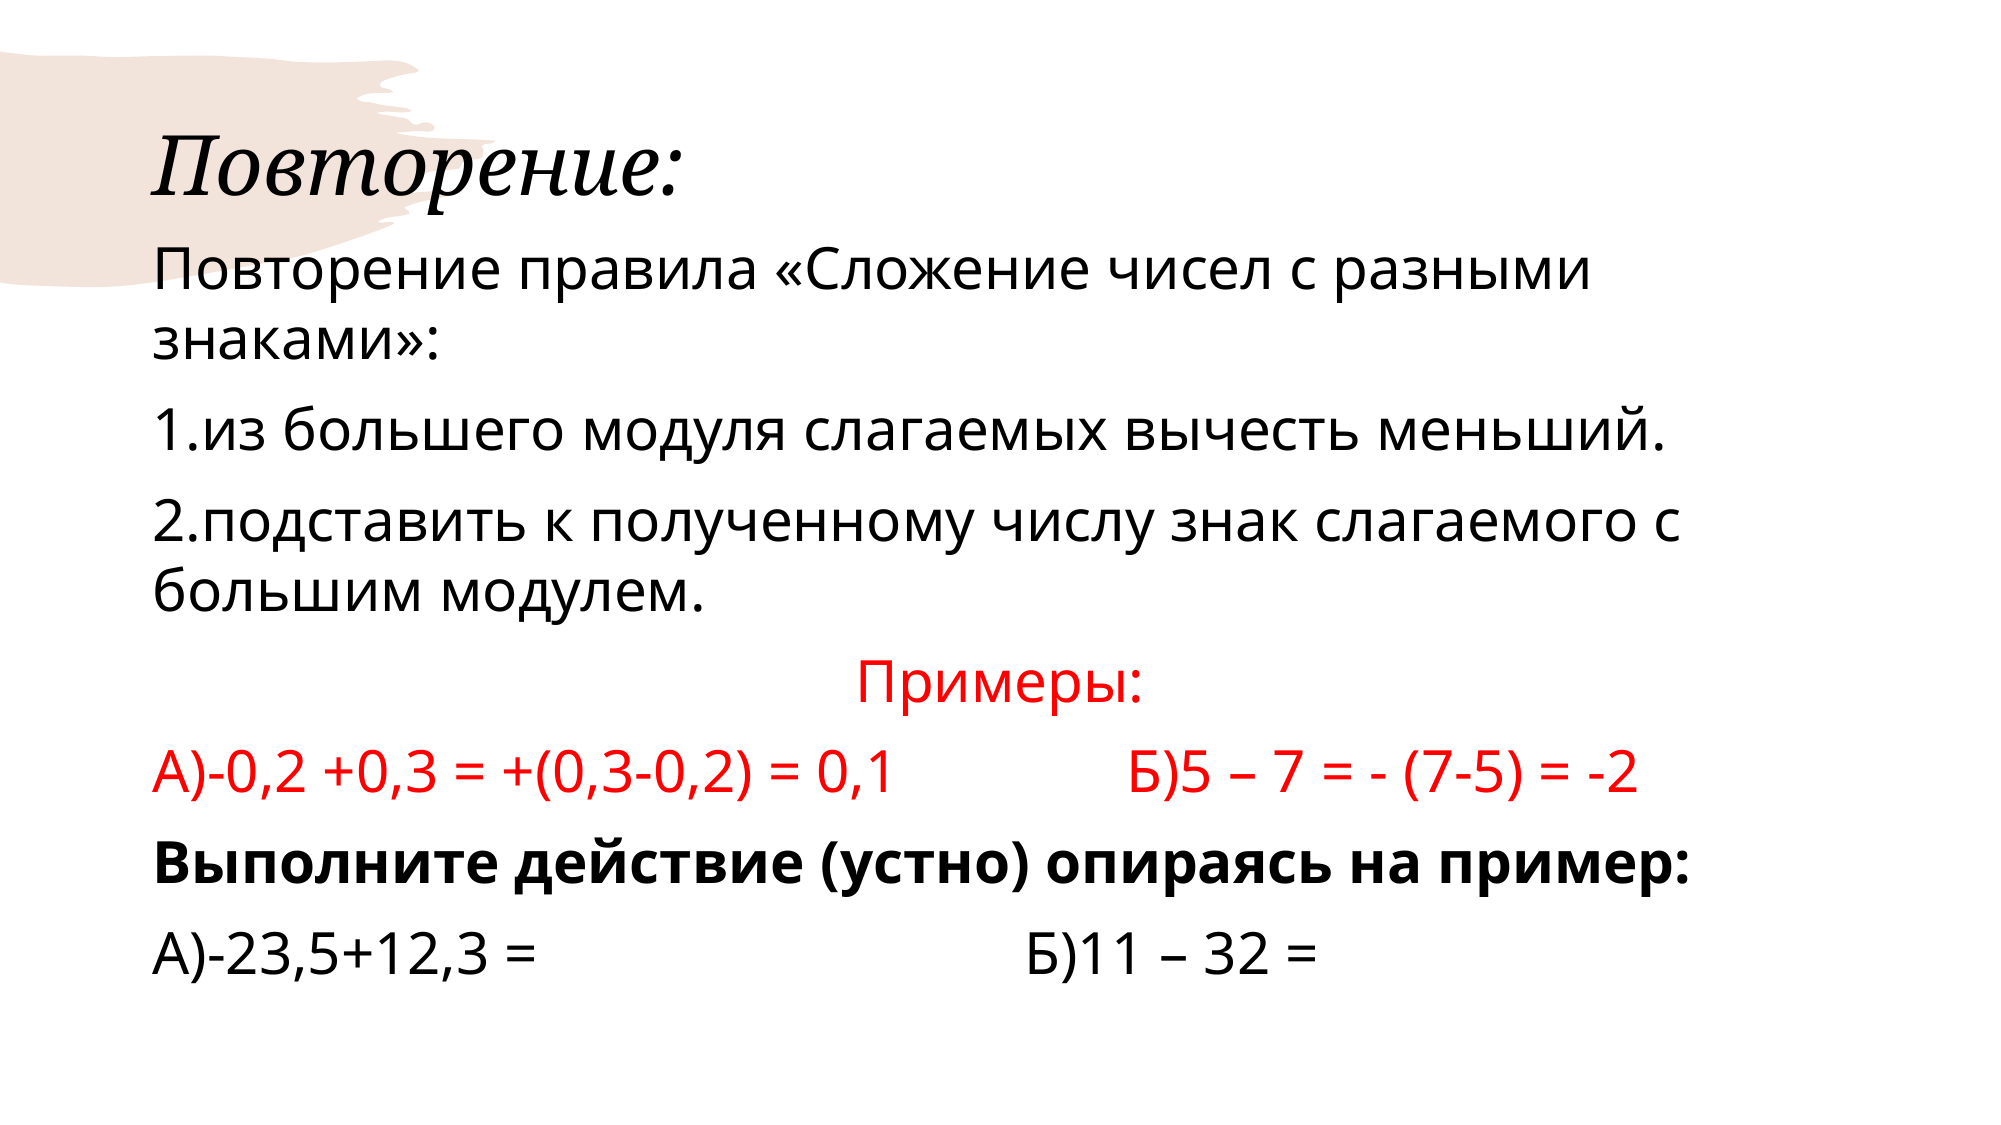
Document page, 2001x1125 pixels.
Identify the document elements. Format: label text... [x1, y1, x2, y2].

title Повторение: [137, 59, 1863, 223]
list Повторение правила «Сложение чисел с разными знаками»: 1.из большего модуля слагаемых вычесть меньший. 2.подставить к полученному числу знак слагаемого с большим модулем. Примеры: А)-0,2 +0,3 = +(0,3-0,2) = 0,1 Б)5 – 7 = - (7-5) = -2 Выполните действие (устно) опираясь на пример: А)-23,5+12,3 = Б)11 – 32 = [137, 223, 1863, 1013]
